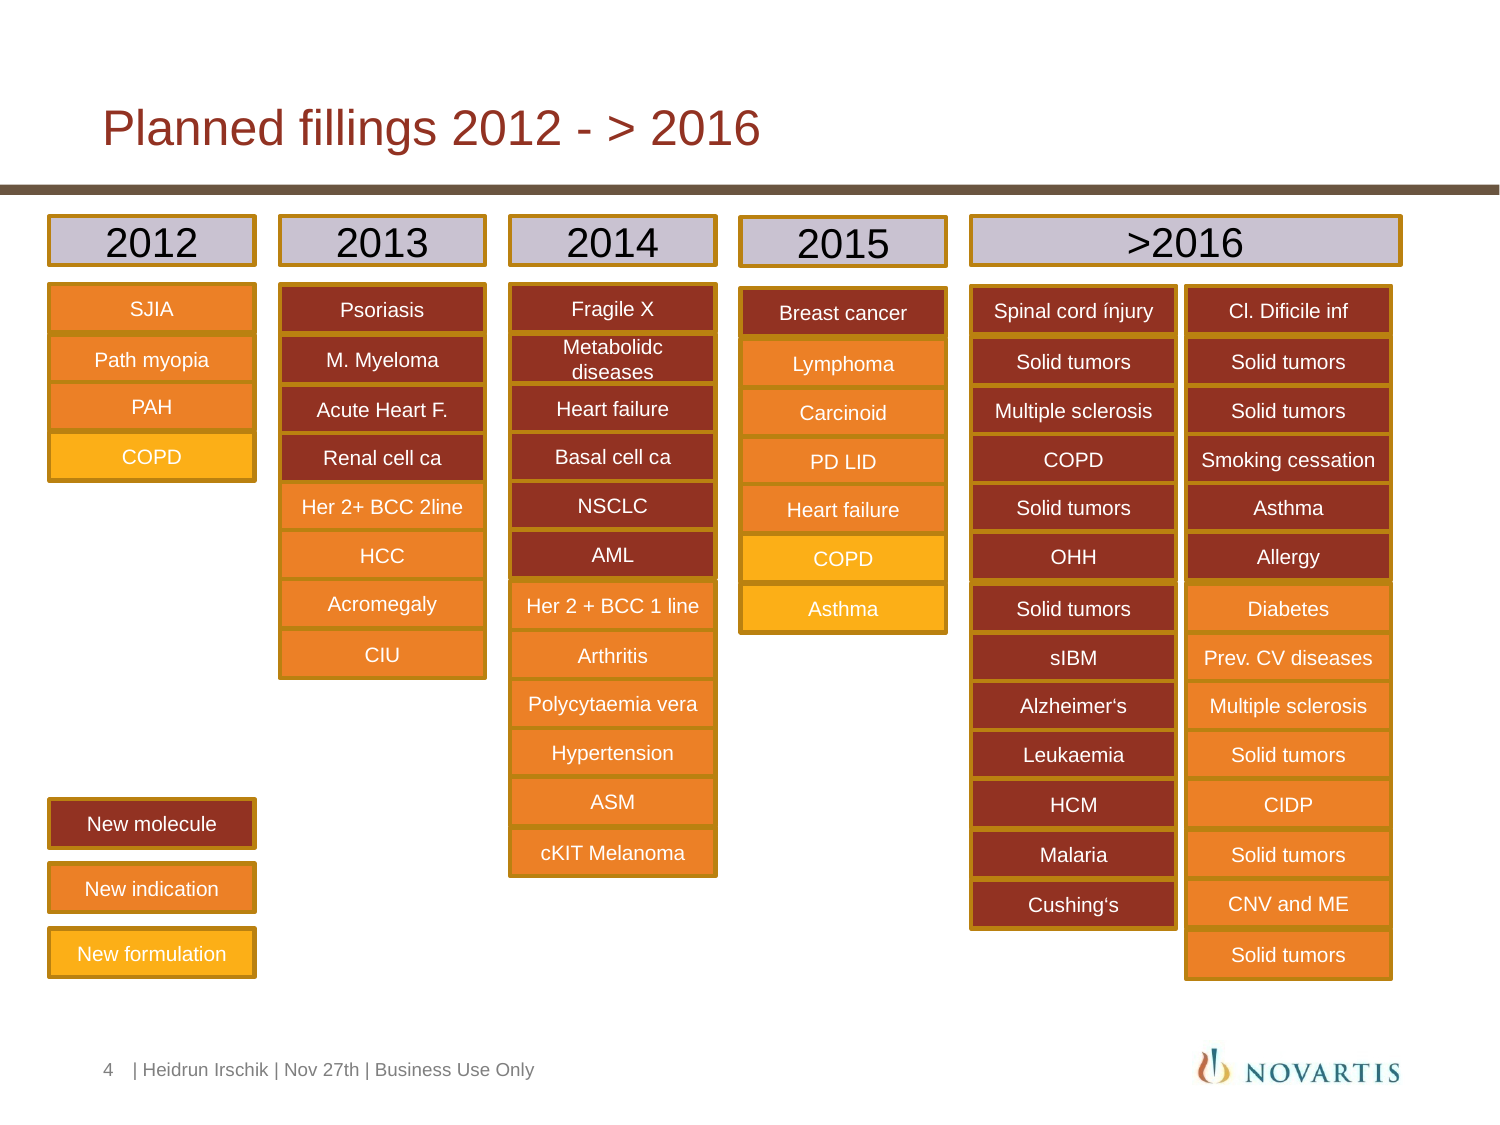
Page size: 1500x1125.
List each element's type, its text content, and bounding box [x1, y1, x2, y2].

text_box Metabolidc diseases [508, 332, 718, 381]
text_box Psoriasis [278, 282, 487, 333]
slide_number 4 [88, 1050, 112, 1091]
text_box Solid tumors [969, 582, 1178, 630]
text_box Fragile X [508, 282, 718, 332]
text_box Asthma [1184, 481, 1393, 530]
text_box Solid tumors [1184, 384, 1393, 432]
text_box Cl. Dificile inf [1184, 284, 1393, 334]
text_box COPD [969, 432, 1178, 481]
text_box OHH [969, 530, 1178, 582]
text_box Hypertension [508, 726, 718, 775]
text_box Cushing‘s [969, 878, 1178, 931]
text_box Acute Heart F. [278, 382, 487, 431]
text_box sIBM [969, 630, 1178, 683]
text_box Polycytaemia vera [508, 681, 718, 726]
text_box Basal cell ca [508, 430, 718, 479]
text_box Malaria [969, 828, 1178, 878]
text_box AML [508, 527, 718, 580]
text_box Her 2 + BCC 1 line [508, 580, 718, 628]
text_box PAH [47, 380, 257, 430]
text_box Renal cell ca [278, 431, 487, 480]
text_box Solid tumors [1184, 334, 1393, 384]
text_box Smoking cessation [1184, 432, 1393, 481]
text_box CIU [278, 627, 487, 680]
text_box Multiple sclerosis [969, 384, 1178, 432]
text_box 2015 [738, 215, 948, 268]
text_box New molecule [47, 797, 257, 850]
text_box Planned fillings 2012 - > 2016 [87, 88, 777, 164]
text_box 2014 [508, 214, 718, 267]
text_box ASM [508, 775, 718, 825]
text_box New formulation [47, 926, 257, 979]
text_box Solid tumors [1184, 928, 1393, 981]
text_box Arthritis [508, 628, 718, 681]
text_box Solid tumors [969, 334, 1178, 384]
text_box Carcinoid [738, 386, 948, 434]
text_box Heart failure [508, 381, 718, 430]
text_box M. Myeloma [278, 333, 487, 382]
text_box SJIA [47, 282, 257, 333]
text_box CIDP [1184, 777, 1393, 828]
text_box CNV and ME [1184, 877, 1393, 928]
text_box 2013 [278, 214, 487, 267]
footer | Heidrun Irschik | Nov 27th | Business Use Only [112, 1050, 1176, 1092]
text_box Breast cancer [738, 286, 948, 337]
text_box Diabetes [1184, 582, 1393, 630]
text_box Path myopia [47, 333, 257, 380]
text_box Spinal cord ínjury [969, 284, 1178, 334]
text_box Prev. CV diseases [1184, 630, 1393, 683]
text_box Heart failure [738, 482, 948, 535]
text_box >2016 [969, 214, 1403, 267]
picture [1192, 1040, 1405, 1092]
text_box HCC [278, 528, 487, 581]
text_box Allergy [1184, 530, 1393, 582]
text_box Lymphoma [738, 337, 948, 386]
text_box Leukaemia [969, 728, 1178, 777]
text_box Solid tumors [1184, 828, 1393, 877]
text_box COPD [47, 430, 257, 483]
text_box Her 2+ BCC 2line [278, 480, 487, 528]
text_box 2012 [47, 214, 257, 267]
text_box Asthma [738, 584, 948, 635]
text_box COPD [738, 535, 948, 584]
text_box cKIT Melanoma [508, 825, 718, 878]
text_box PD LID [738, 434, 948, 482]
text_box Acromegaly [278, 581, 487, 627]
text_box Multiple sclerosis [1184, 683, 1393, 728]
text_box Alzheimer‘s [969, 683, 1178, 728]
text_box NSCLC [508, 479, 718, 527]
text_box Solid tumors [1184, 728, 1393, 777]
text_box Solid tumors [969, 481, 1178, 530]
text_box HCM [969, 777, 1178, 828]
text_box New indication [47, 861, 257, 914]
